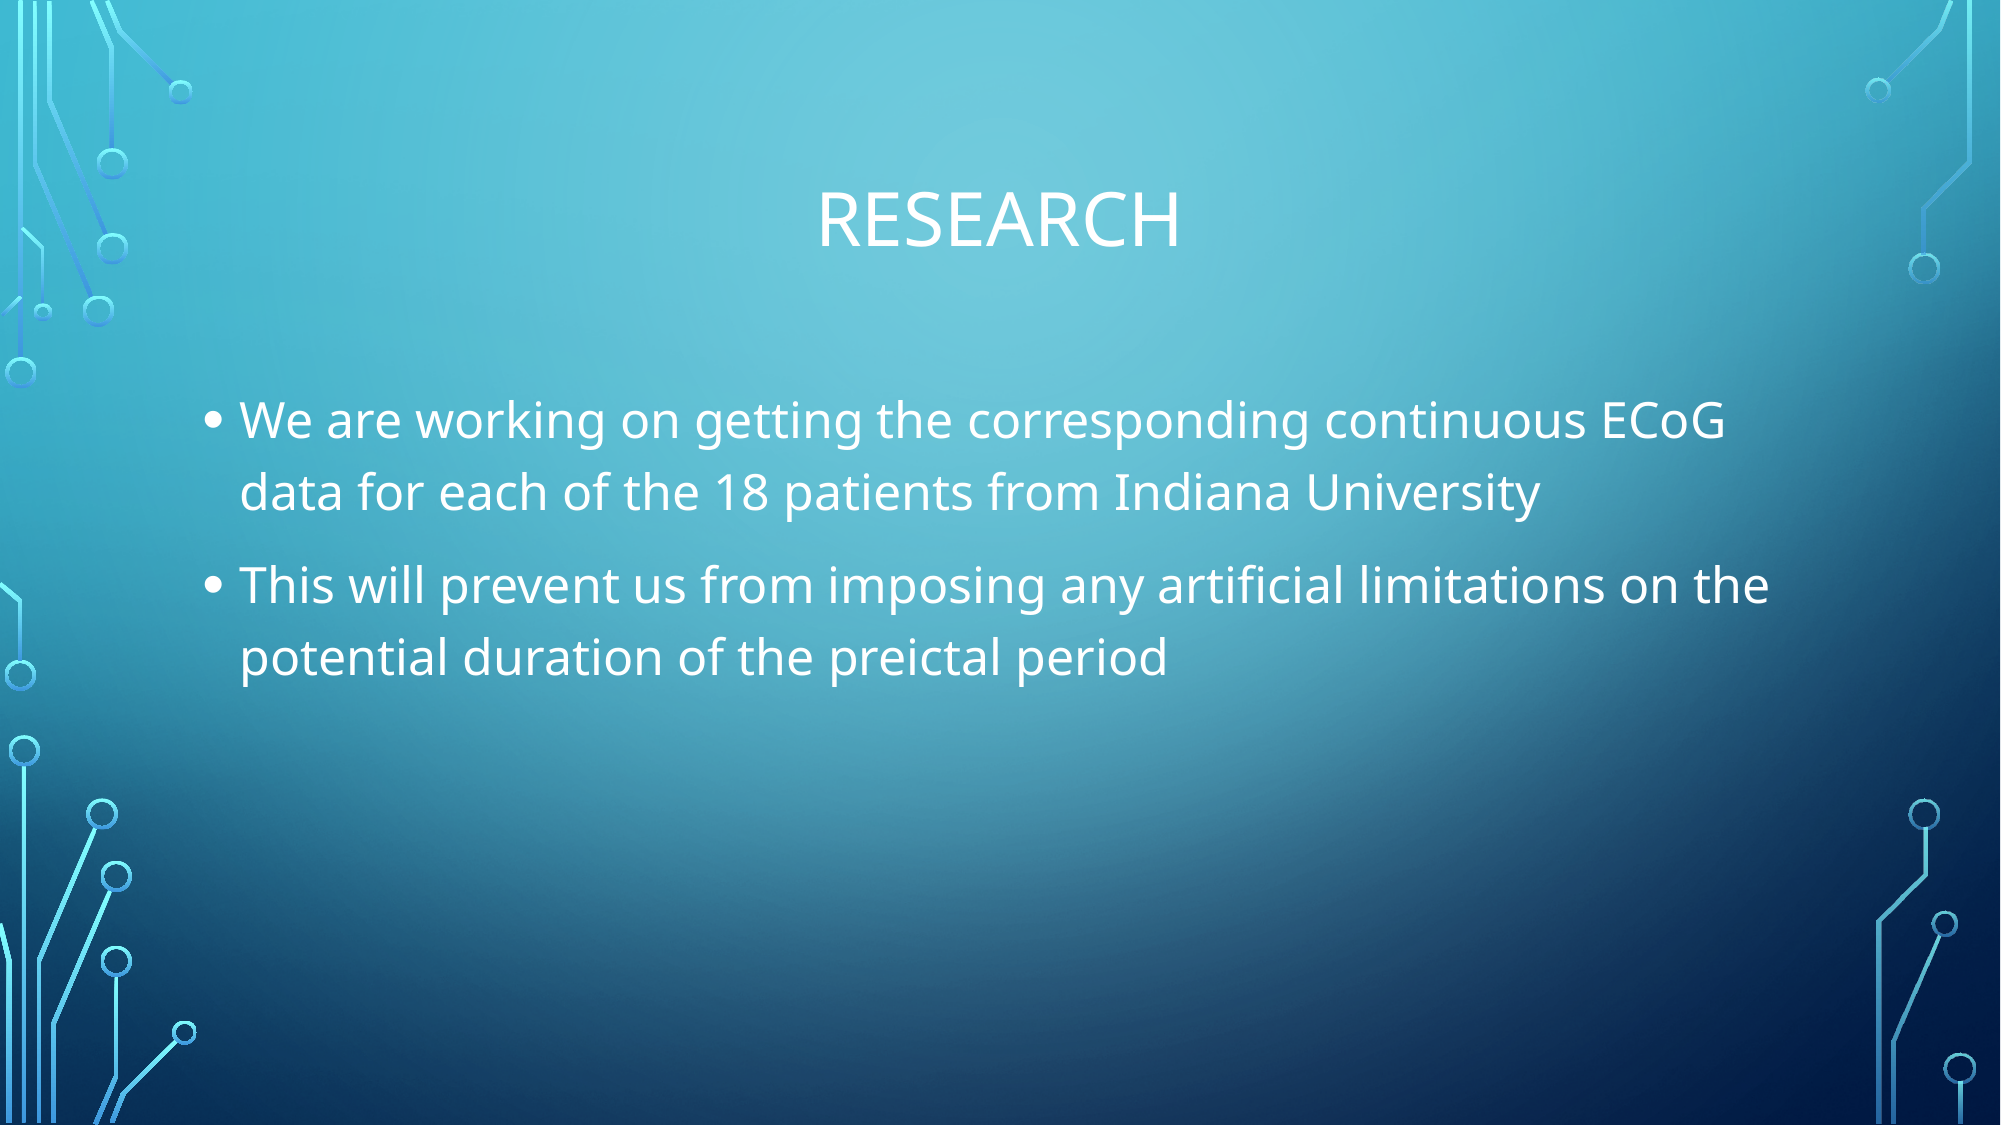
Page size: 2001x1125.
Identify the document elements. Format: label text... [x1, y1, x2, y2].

title RESEARCH [187, 101, 1813, 344]
list We are working on getting the corresponding continuous ECoG data for each of the 18 patients from Indiana University This will prevent us from imposing any artificial limitations on the potential duration of the preictal period [187, 369, 1813, 950]
